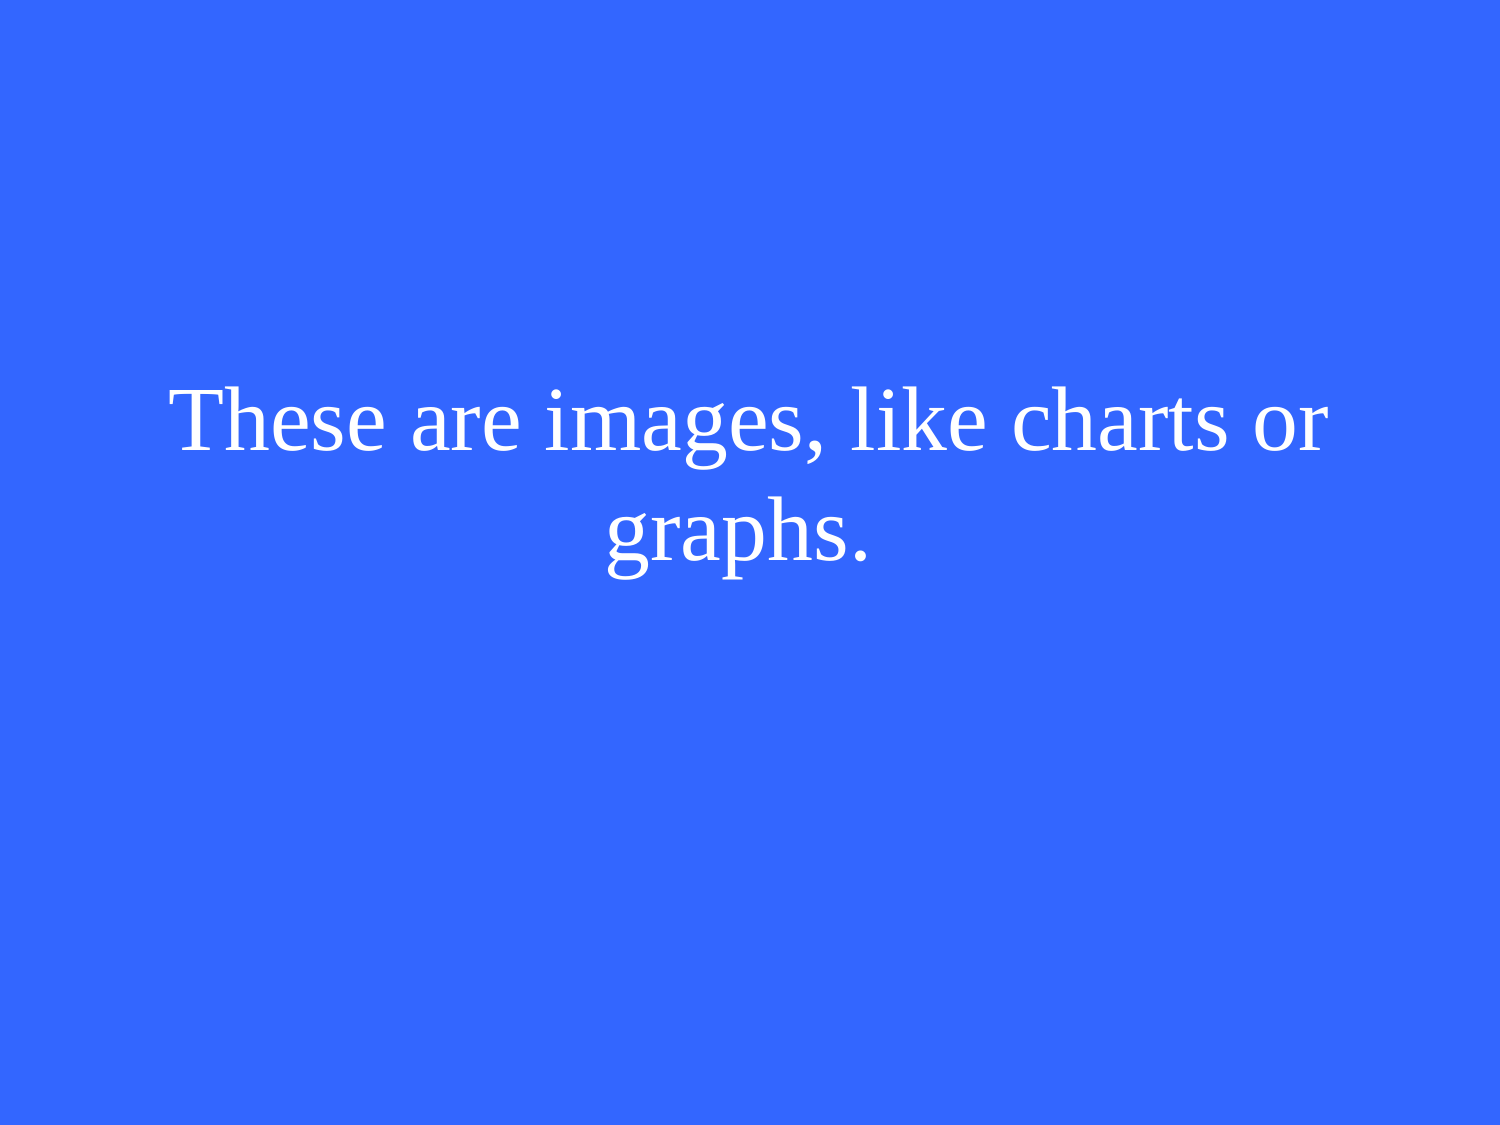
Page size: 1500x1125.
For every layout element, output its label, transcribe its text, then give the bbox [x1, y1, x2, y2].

title These are images, like charts or graphs. [112, 374, 1388, 563]
